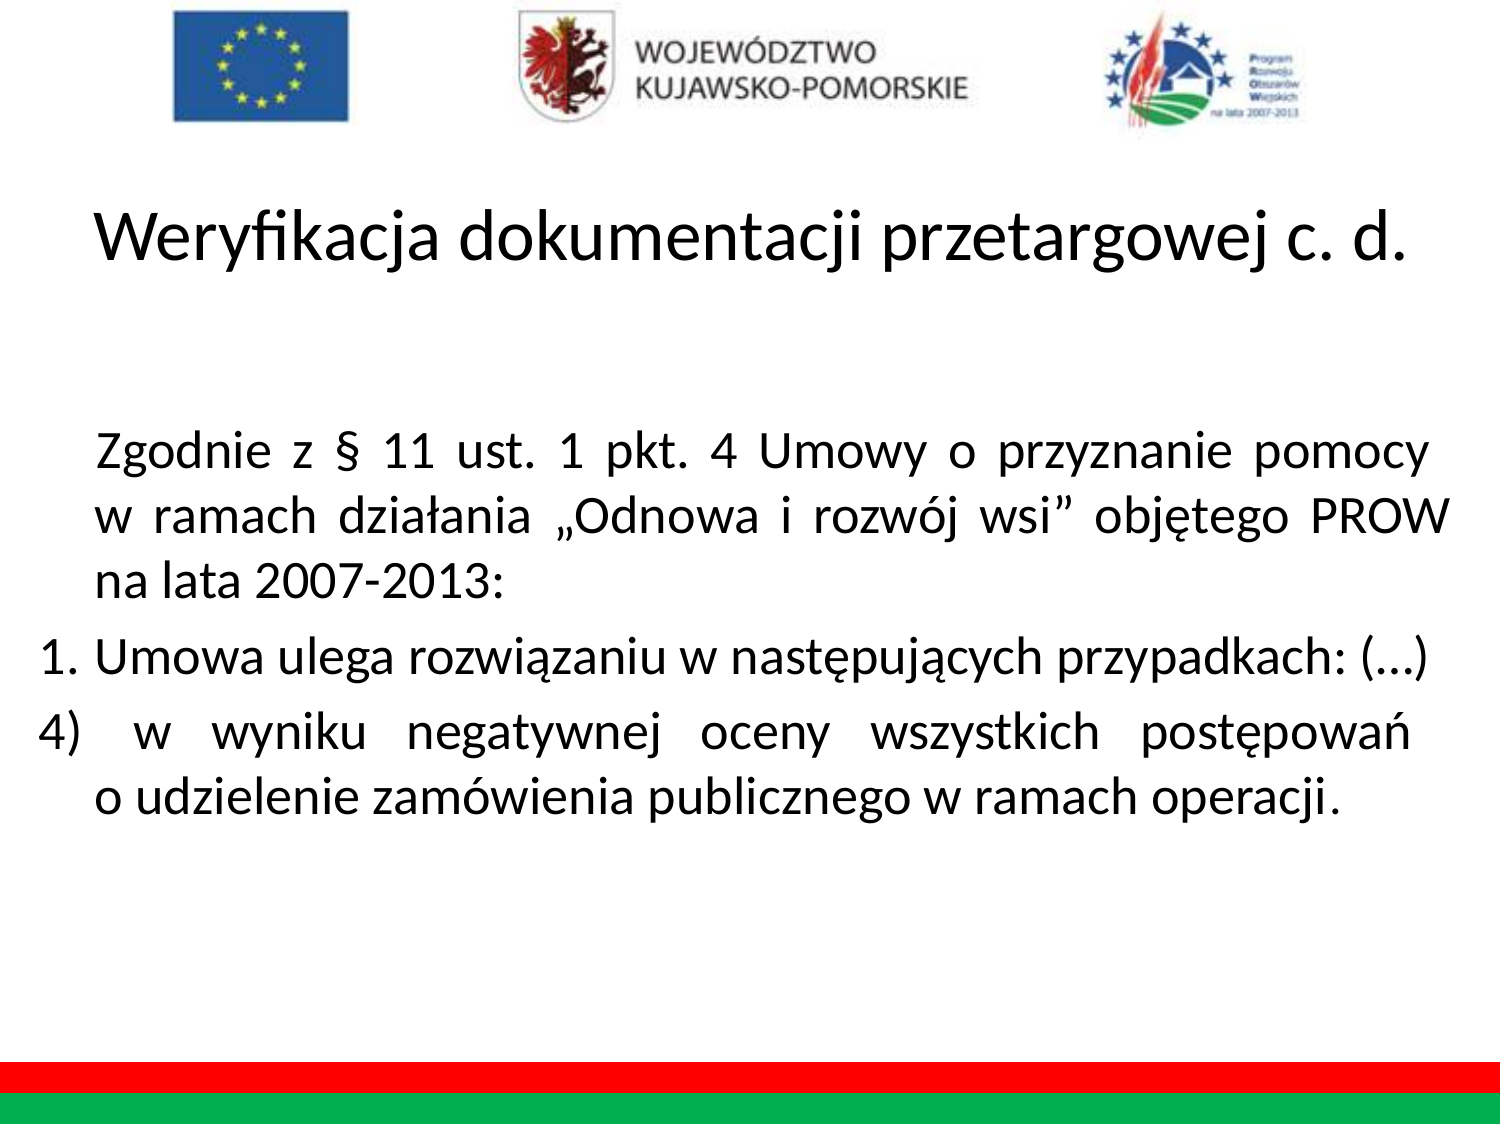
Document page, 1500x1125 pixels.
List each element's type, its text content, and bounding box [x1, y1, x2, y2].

title Weryfikacja dokumentacji przetargowej c. d. [76, 137, 1427, 325]
picture [171, 0, 1310, 137]
list Zgodnie z § 11 ust. 1 pkt. 4 Umowy o przyznanie pomocy w ramach działania „Odnowa i rozwój wsi” objętego PROW na lata 2007-2013: Umowa ulega rozwiązaniu w następujących przypadkach: (…) w wyniku negatywnej oceny wszystkich postępowań o udzielenie zamówienia publicznego w ramach operacji. [23, 331, 1468, 1055]
